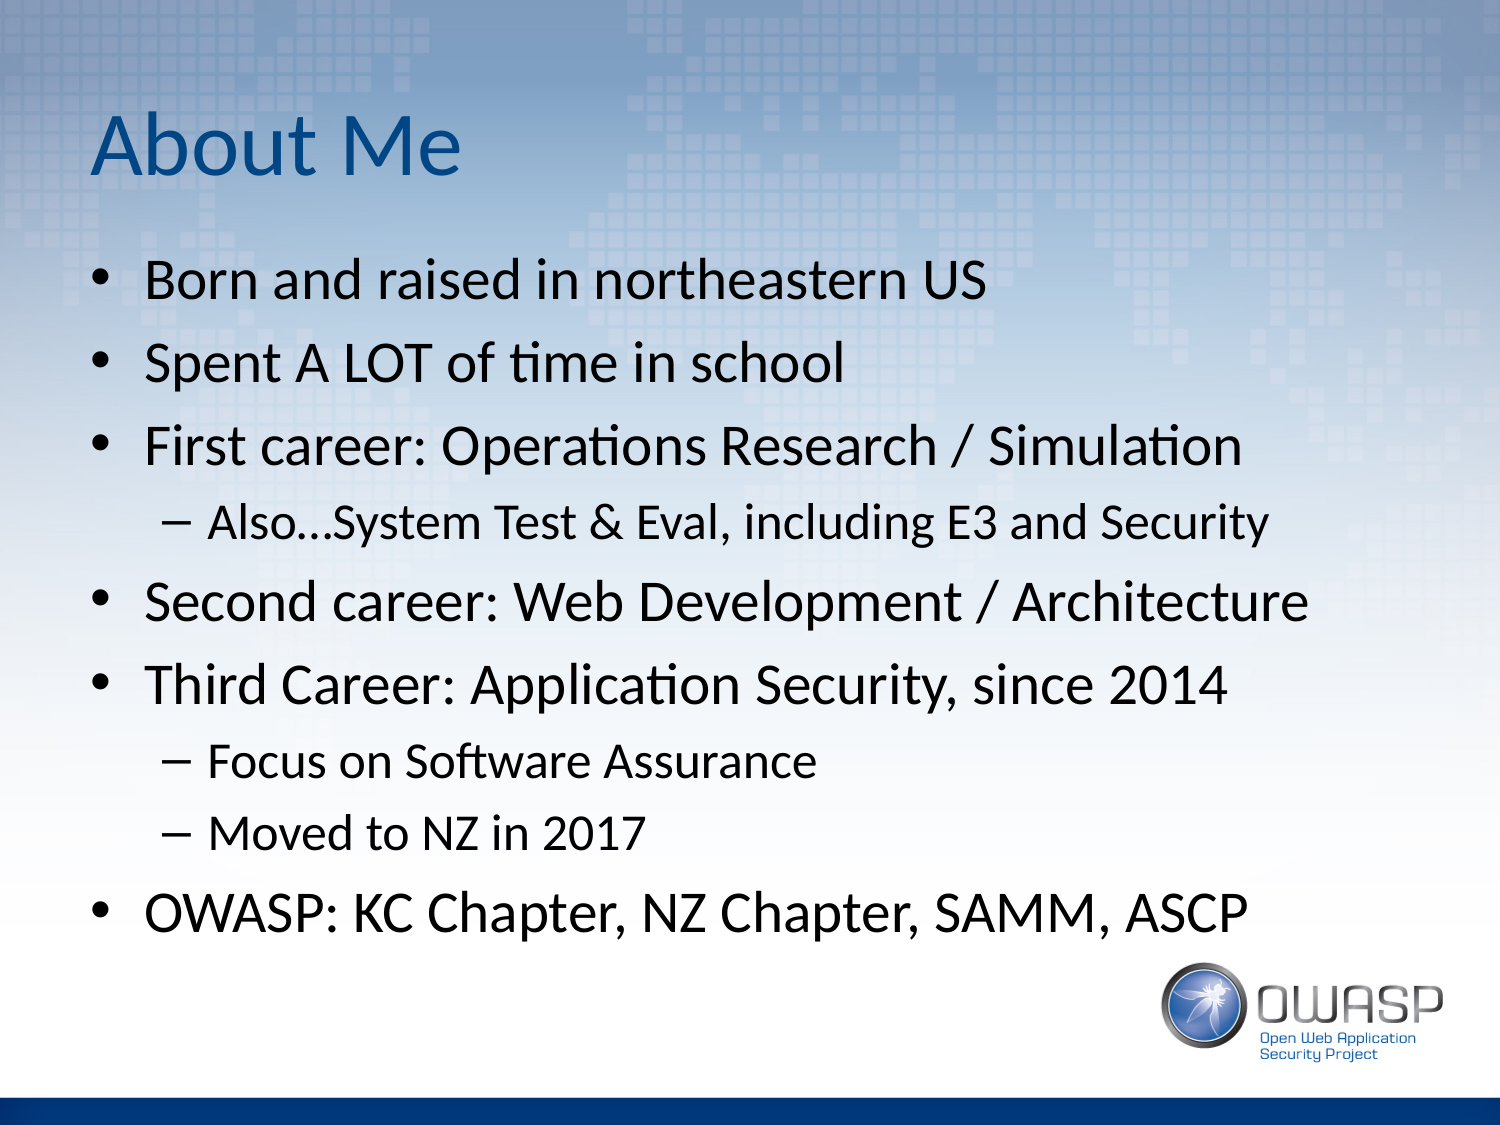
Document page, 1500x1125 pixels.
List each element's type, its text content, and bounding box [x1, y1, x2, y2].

picture [0, 0, 1500, 1125]
title About Me [75, 45, 1425, 232]
list Born and raised in northeastern US Spent A LOT of time in school First career: Operations Research / Simulation Also…System Test & Eval, including E3 and Security Second career: Web Development / Architecture Third Career: Application Security, since 2014 Focus on Software Assurance Moved to NZ in 2017 OWASP: KC Chapter, NZ Chapter, SAMM, ASCP [75, 232, 1425, 964]
